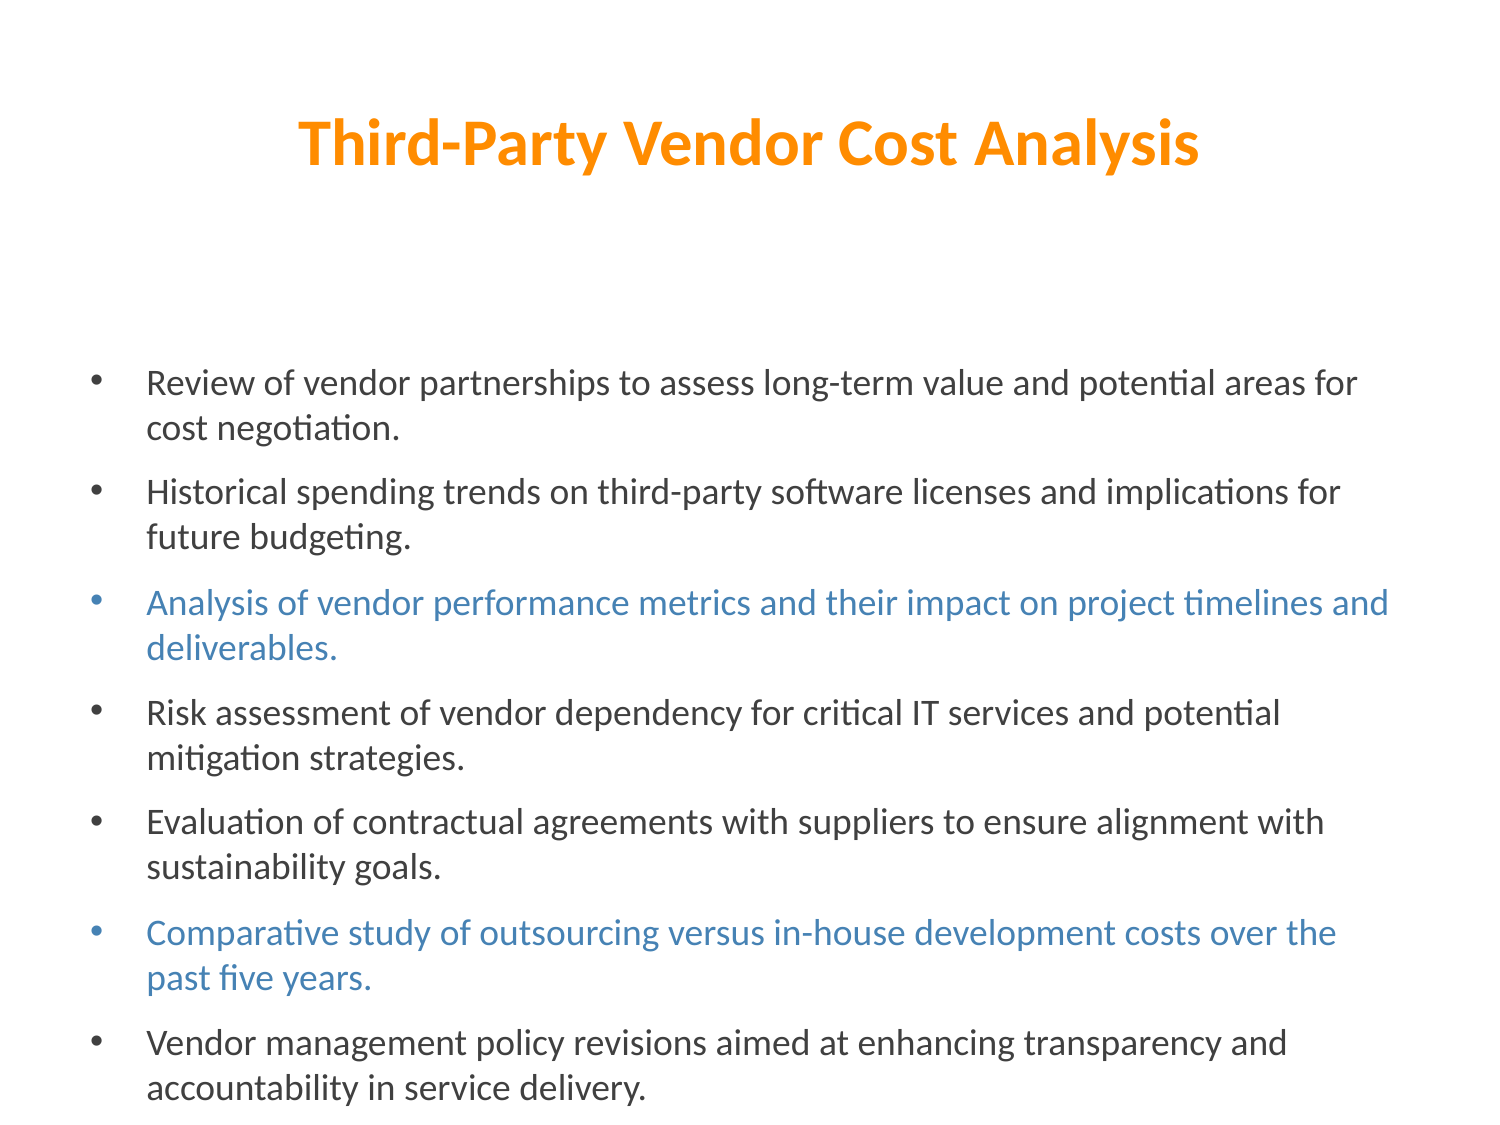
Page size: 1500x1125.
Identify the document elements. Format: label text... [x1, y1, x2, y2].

list Review of vendor partnerships to assess long-term value and potential areas for cost negotiation. Historical spending trends on third-party software licenses and implications for future budgeting. Analysis of vendor performance metrics and their impact on project timelines and deliverables. Risk assessment of vendor dependency for critical IT services and potential mitigation strategies. Evaluation of contractual agreements with suppliers to ensure alignment with sustainability goals. Comparative study of outsourcing versus in-house development costs over the past five years. Vendor management policy revisions aimed at enhancing transparency and accountability in service delivery. [75, 262, 1425, 1005]
title Third-Party Vendor Cost Analysis [75, 45, 1425, 233]
